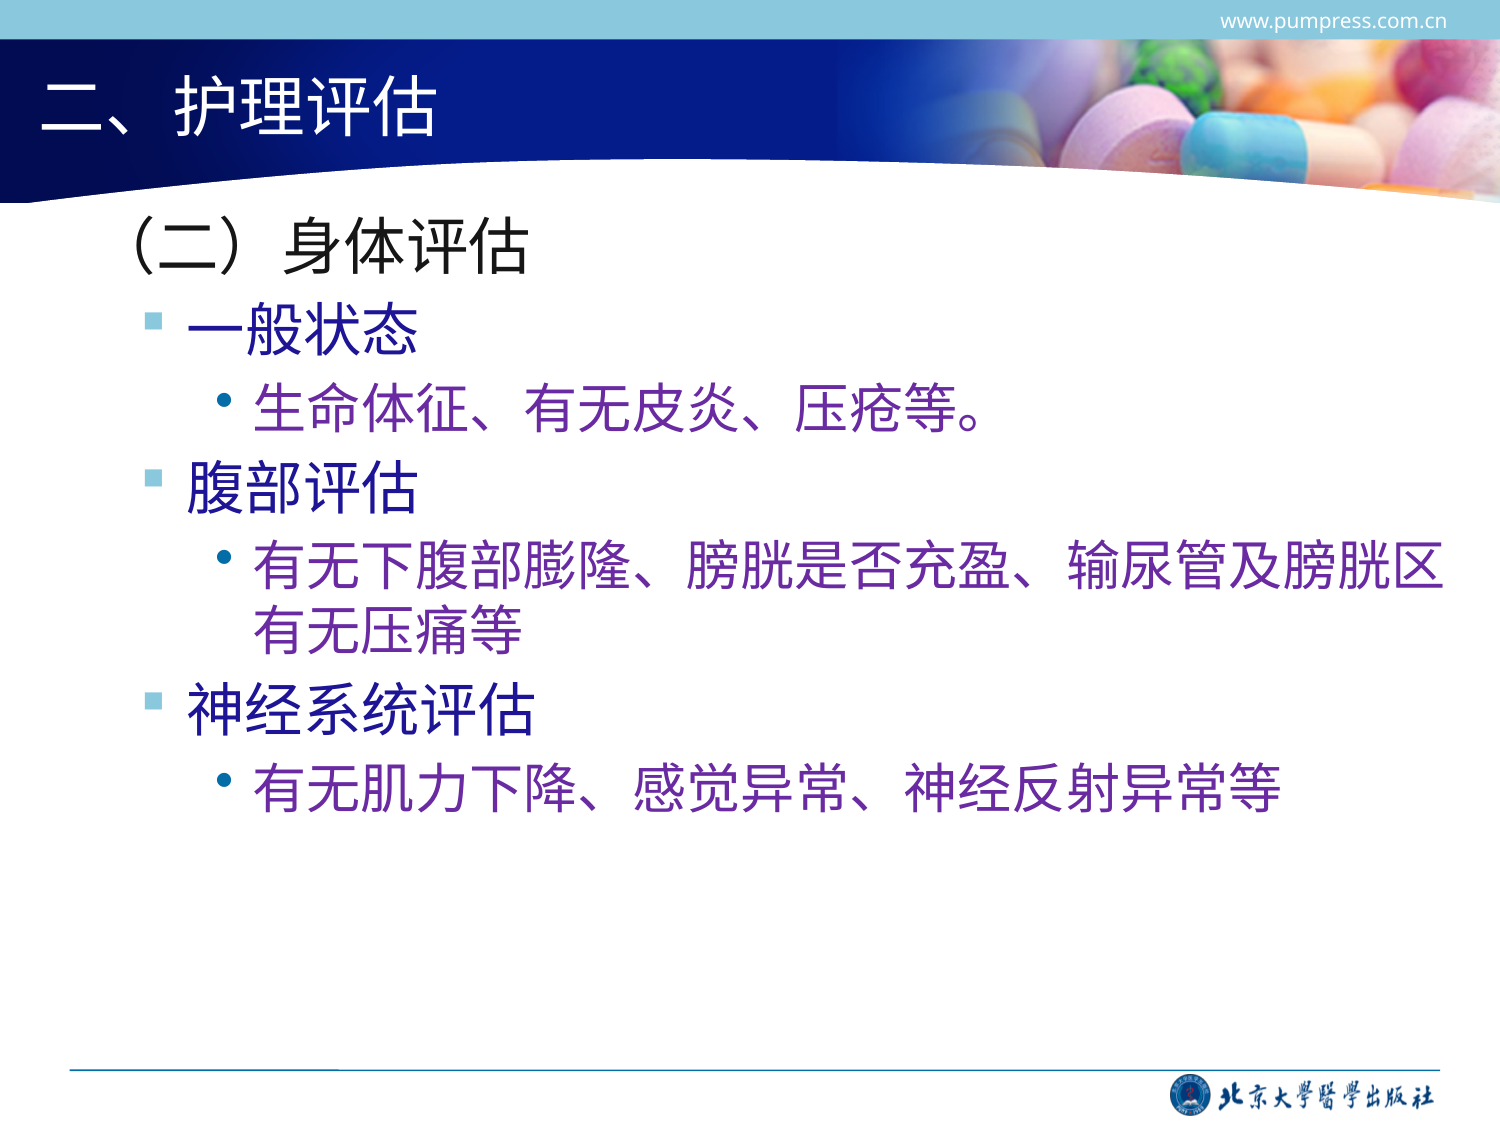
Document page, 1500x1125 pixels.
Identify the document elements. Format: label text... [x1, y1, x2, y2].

title 二、护理评估 [23, 58, 1349, 152]
picture [0, 40, 1500, 203]
list （二）身体评估 一般状态 生命体征、有无皮炎、压疮等。 腹部评估 有无下腹部膨隆、膀胱是否充盈、输尿管及膀胱区有无压痛等 神经系统评估 有无肌力下降、感觉异常、神经反射异常等 [49, 198, 1463, 1026]
picture [1170, 1074, 1436, 1118]
slide_number www.pumpress.com.cn [1024, 0, 1463, 38]
